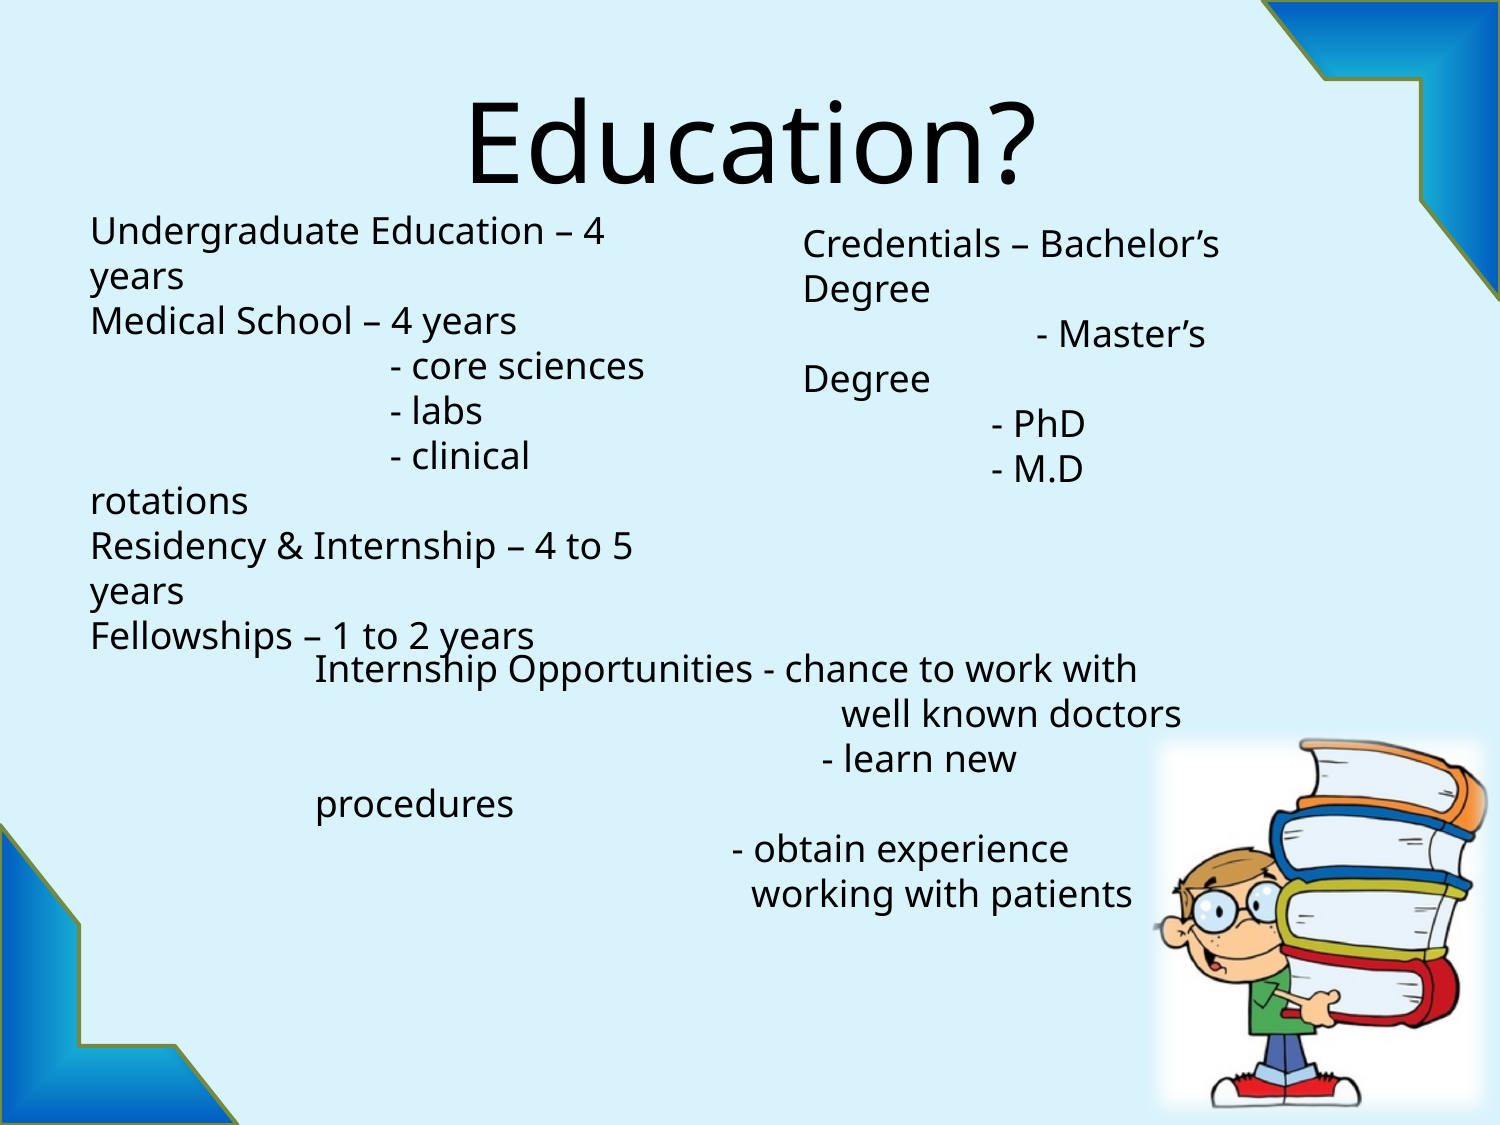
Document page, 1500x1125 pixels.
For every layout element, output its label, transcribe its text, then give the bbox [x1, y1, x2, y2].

text_box Internship Opportunities - chance to work with well known doctors - learn new procedures - obtain experience working with patients [299, 637, 1200, 968]
text_box Undergraduate Education – 4 years Medical School – 4 years - core sciences - labs - clinical rotations Residency & Internship – 4 to 5 years Fellowships – 1 to 2 years [74, 199, 688, 710]
text_box [1260, 0, 1500, 302]
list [1141, 724, 1500, 1125]
text_box [0, 823, 240, 1125]
text_box Credentials – Bachelor’s Degree - Master’s Degree - PhD - M.D [787, 212, 1325, 498]
title Education? [75, 45, 1425, 233]
